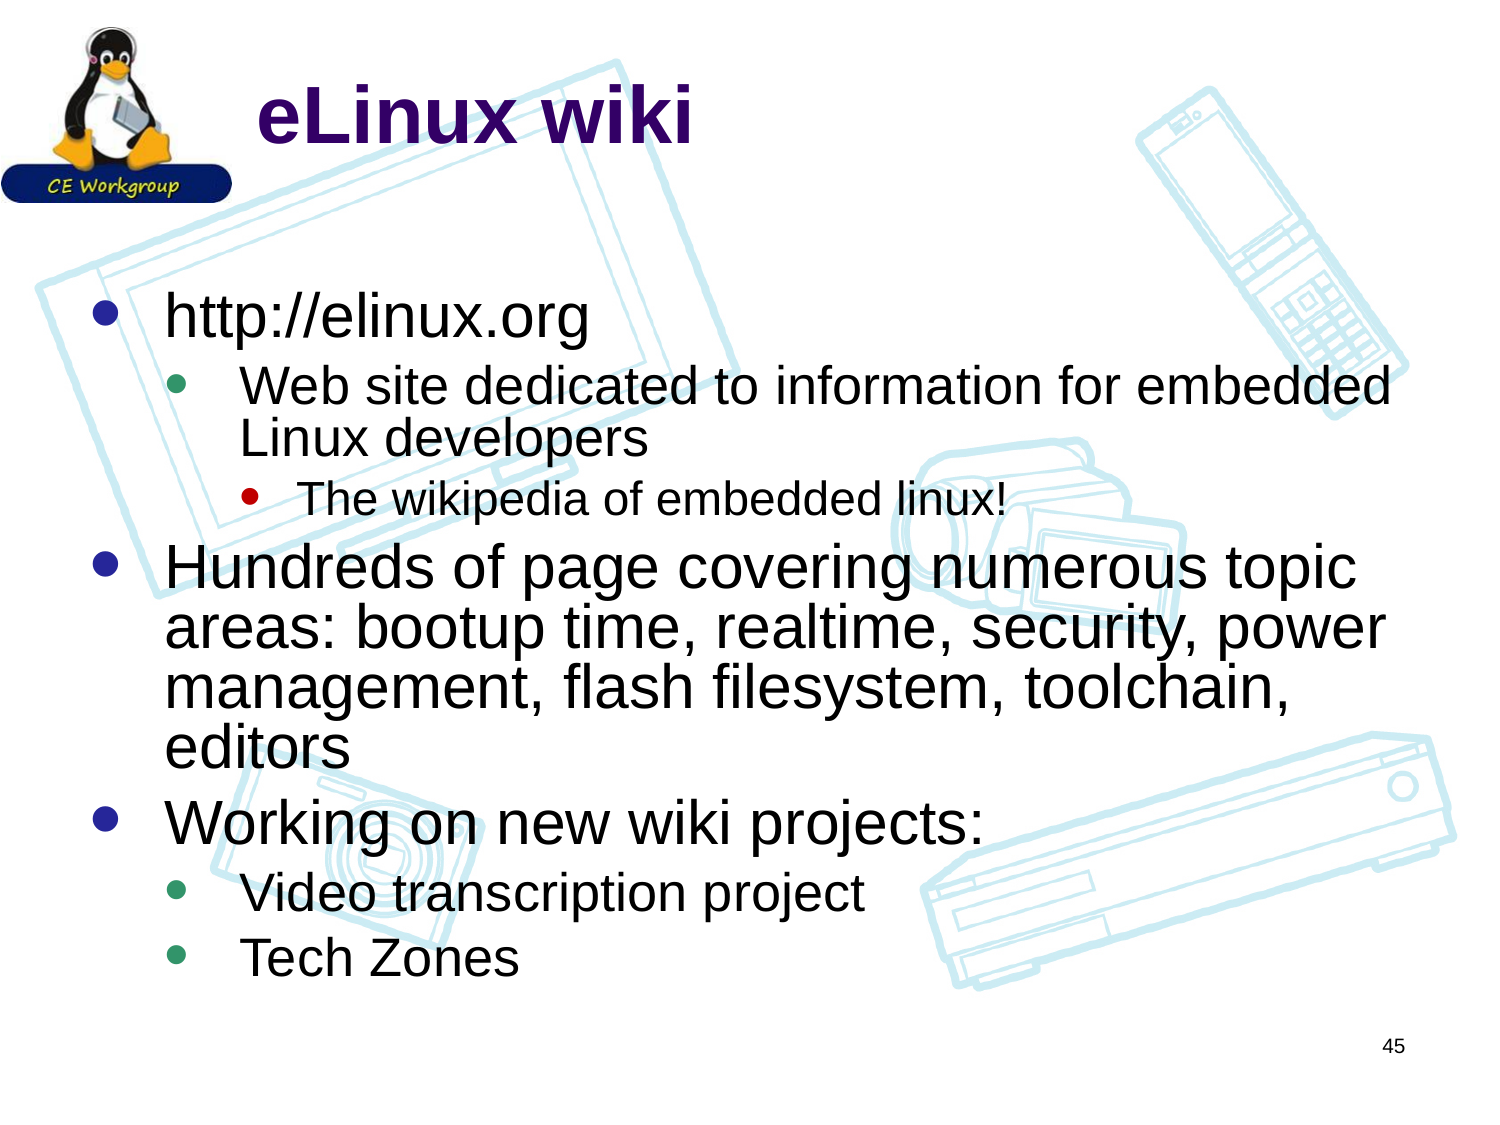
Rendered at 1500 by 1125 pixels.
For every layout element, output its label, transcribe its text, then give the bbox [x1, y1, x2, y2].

title eLinux wiki [242, 19, 1475, 227]
slide_number 45 [1074, 1025, 1420, 1096]
picture [0, 0, 1500, 1063]
list http://elinux.org Web site dedicated to information for embedded Linux developers The wikipedia of embedded linux! Hundreds of page covering numerous topic areas: bootup time, realtime, security, power management, flash filesystem, toolchain, editors Working on new wiki projects: Video transcription project Tech Zones [75, 282, 1420, 1001]
